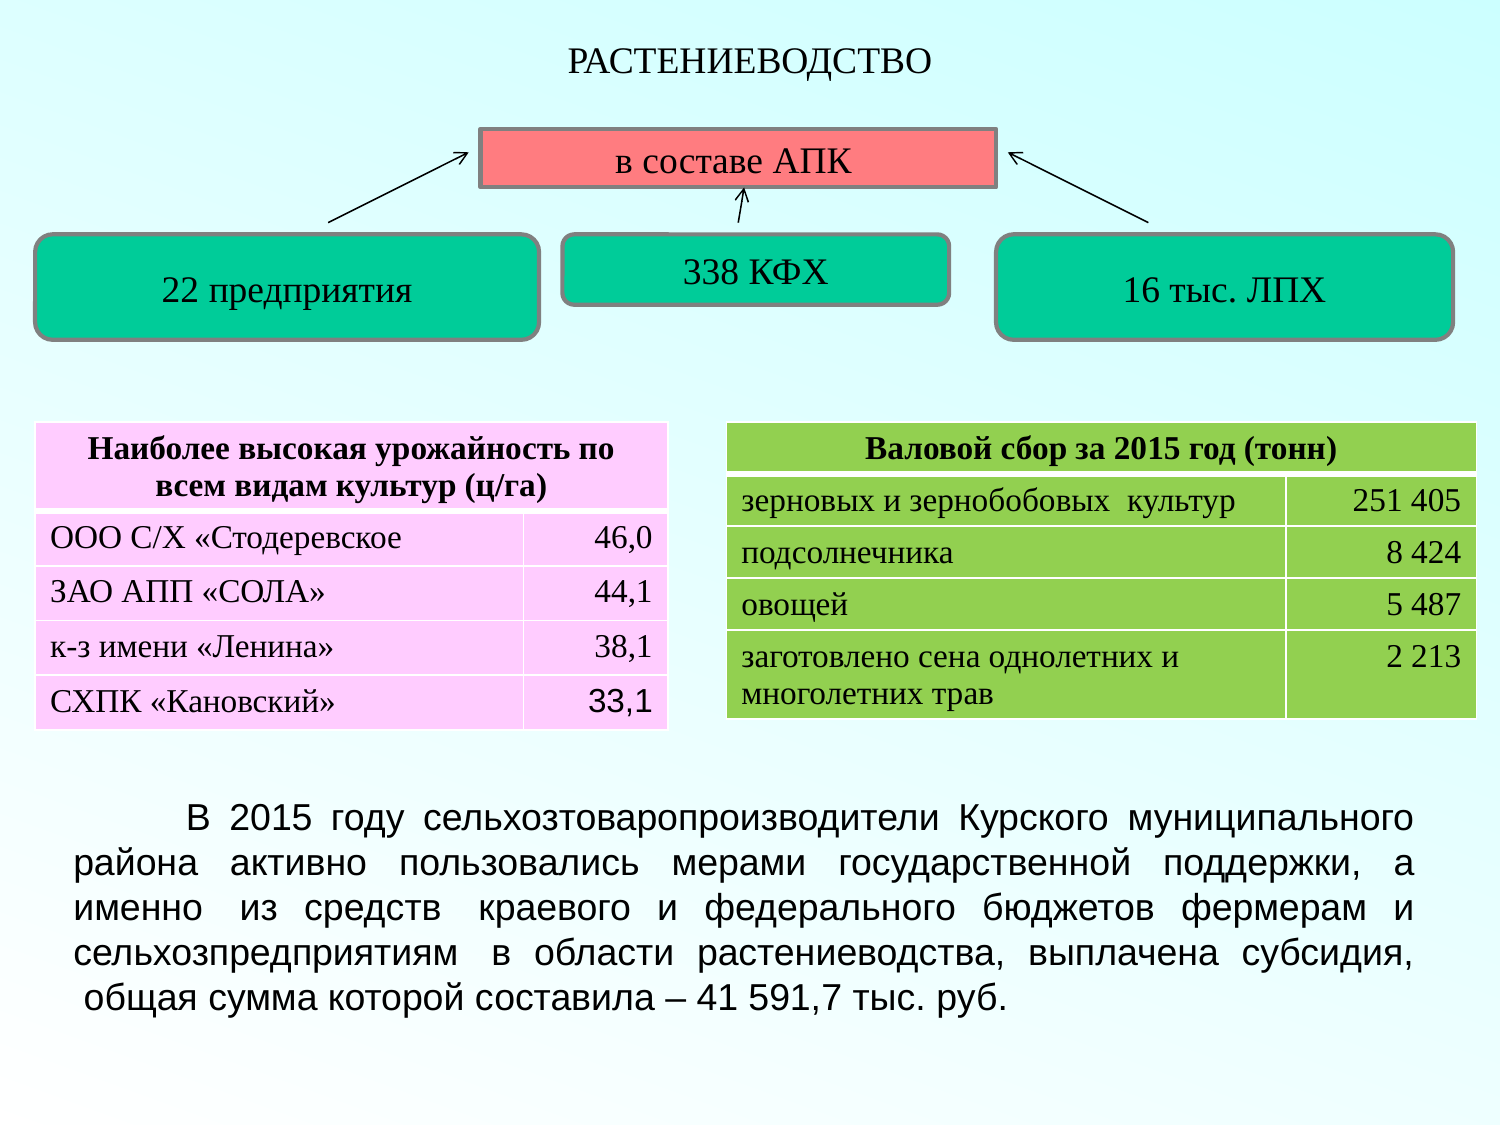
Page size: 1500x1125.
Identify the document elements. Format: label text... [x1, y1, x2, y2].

text_box 22 предприятия [32, 232, 542, 342]
table_cell ООО С/Х «Стодеревское [36, 514, 523, 565]
table_cell 44,1 [524, 567, 667, 620]
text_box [1007, 152, 1149, 223]
table_cell к-з имени «Ленина» [36, 621, 523, 674]
table_cell 5 487 [1287, 579, 1476, 629]
table_cell подсолнечника [727, 527, 1285, 577]
table_cell зерновых и зернобобовых культур [727, 477, 1285, 525]
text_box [327, 152, 469, 223]
text_box В 2015 году сельхозтоваропроизводители Курского муниципального района активно пользовались мерами государственной поддержки, а именно из средств краевого и федерального бюджетов фермерам и сельхозпредприятиям в области растениеводства, выплачена субсидия, общая сумма которой составила – 41 591,7 тыс. руб. [58, 785, 1430, 1025]
table_cell 33,1 [524, 676, 667, 729]
table_cell 38,1 [524, 621, 667, 674]
table_cell 2 213 [1287, 631, 1476, 718]
title РАСТЕНИЕВОДСТВО [0, 0, 1500, 118]
table_header Валовой сбор за 2015 год (тонн) [727, 423, 1476, 471]
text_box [723, 201, 760, 209]
table_cell ЗАО АПП «СОЛА» [36, 567, 523, 620]
table_cell заготовлено сена однолетних и многолетних трав [727, 631, 1285, 718]
text_box 338 КФХ [560, 232, 952, 307]
text_box в составе АПК [478, 127, 998, 189]
table_cell 46,0 [524, 514, 667, 565]
table_cell СХПК «Кановский» [36, 676, 523, 729]
table_cell 251 405 [1287, 477, 1476, 525]
text_box 16 тыс. ЛПХ [993, 232, 1456, 342]
table_header Наиболее высокая урожайность по всем видам культур (ц/га) [36, 423, 667, 508]
table_cell 8 424 [1287, 527, 1476, 577]
table_cell овощей [727, 579, 1285, 629]
